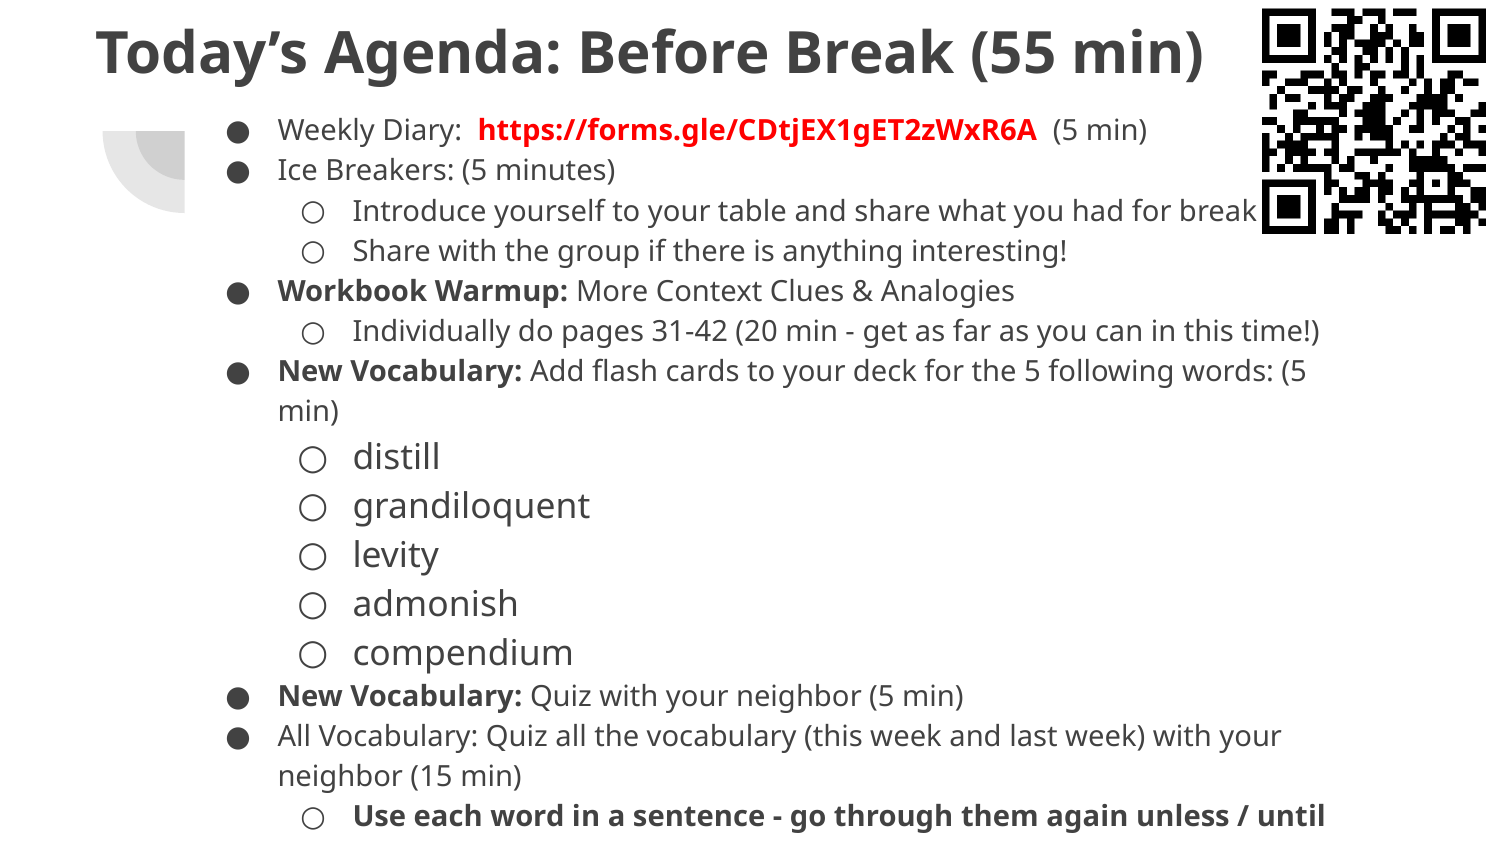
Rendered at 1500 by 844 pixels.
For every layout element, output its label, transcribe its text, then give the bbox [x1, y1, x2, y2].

list Weekly Diary: https://forms.gle/CDtjEX1gET2zWxR6A (5 min) Ice Breakers: (5 minutes) Introduce yourself to your table and share what you had for breakfast Share with the group if there is anything interesting! Workbook Warmup: More Context Clues & Analogies Individually do pages 31-42 (20 min - get as far as you can in this time!) New Vocabulary: Add flash cards to your deck for the 5 following words: (5 min) distill grandiloquent levity admonish compendium New Vocabulary: Quiz with your neighbor (5 min) All Vocabulary: Quiz all the vocabulary (this week and last week) with your neighbor (15 min) Use each word in a sentence - go through them again unless / until you get all of them right! [112, 91, 1346, 671]
title Today’s Agenda: Before Break (55 min) [80, 0, 1235, 164]
picture [1256, 0, 1500, 244]
